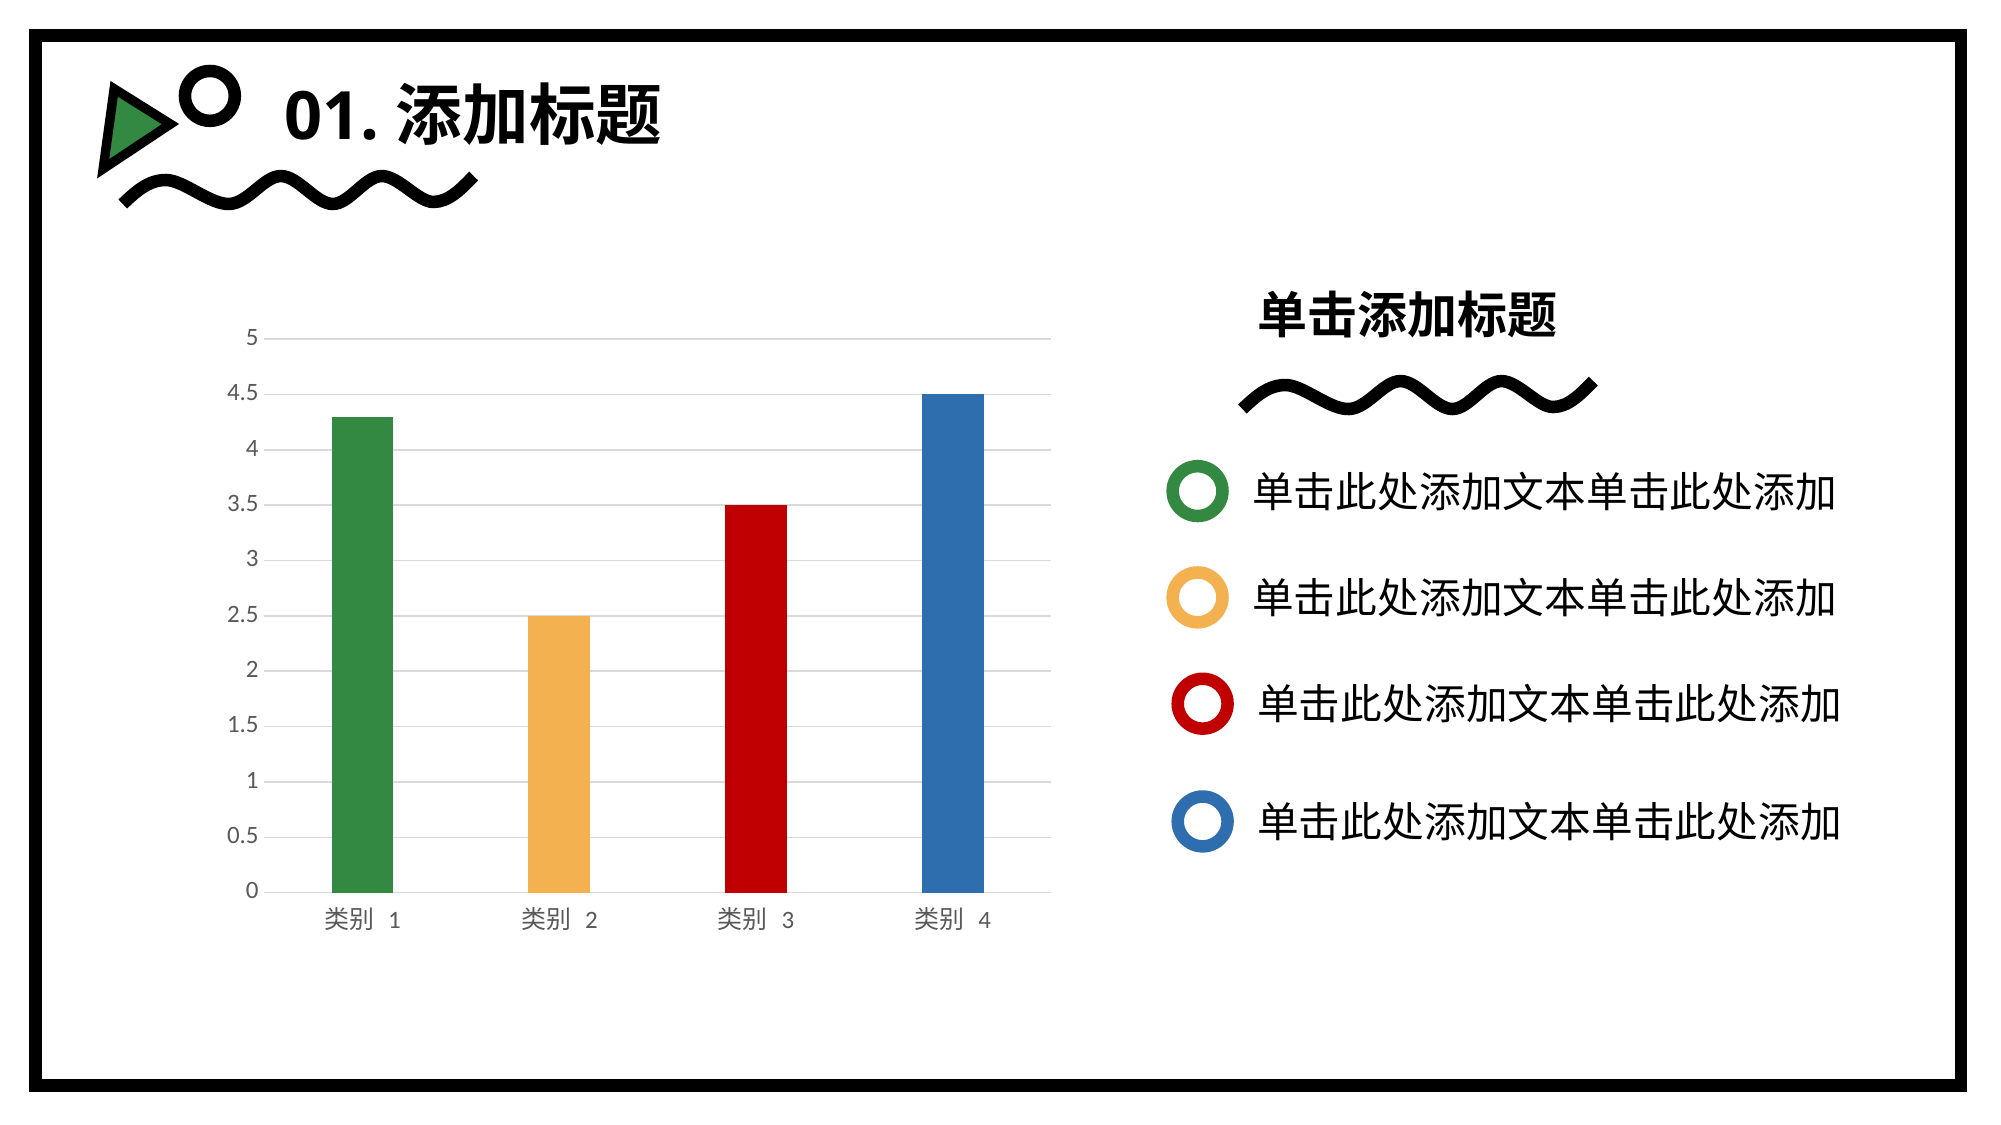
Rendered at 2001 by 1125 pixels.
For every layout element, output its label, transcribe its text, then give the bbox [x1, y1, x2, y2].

text_box 单击此处添加文本单击此处添加 [1237, 564, 1872, 630]
text_box 单击此处添加文本单击此处添加 [1242, 670, 1877, 736]
text_box 单击此处添加文本单击此处添加 [1237, 458, 1872, 523]
chart [209, 313, 1069, 949]
text_box [1176, 795, 1229, 848]
text_box [101, 87, 173, 171]
text_box [1176, 677, 1229, 730]
text_box [1241, 380, 1595, 411]
text_box [122, 178, 269, 206]
text_box 01.添加标题 [269, 65, 678, 241]
text_box [35, 35, 1962, 1087]
text_box [1171, 571, 1224, 624]
text_box [183, 69, 236, 122]
text_box 单击此处添加文本单击此处添加 [1242, 788, 1877, 854]
text_box 单击添加标题 [1242, 275, 1855, 351]
text_box [1171, 465, 1224, 518]
